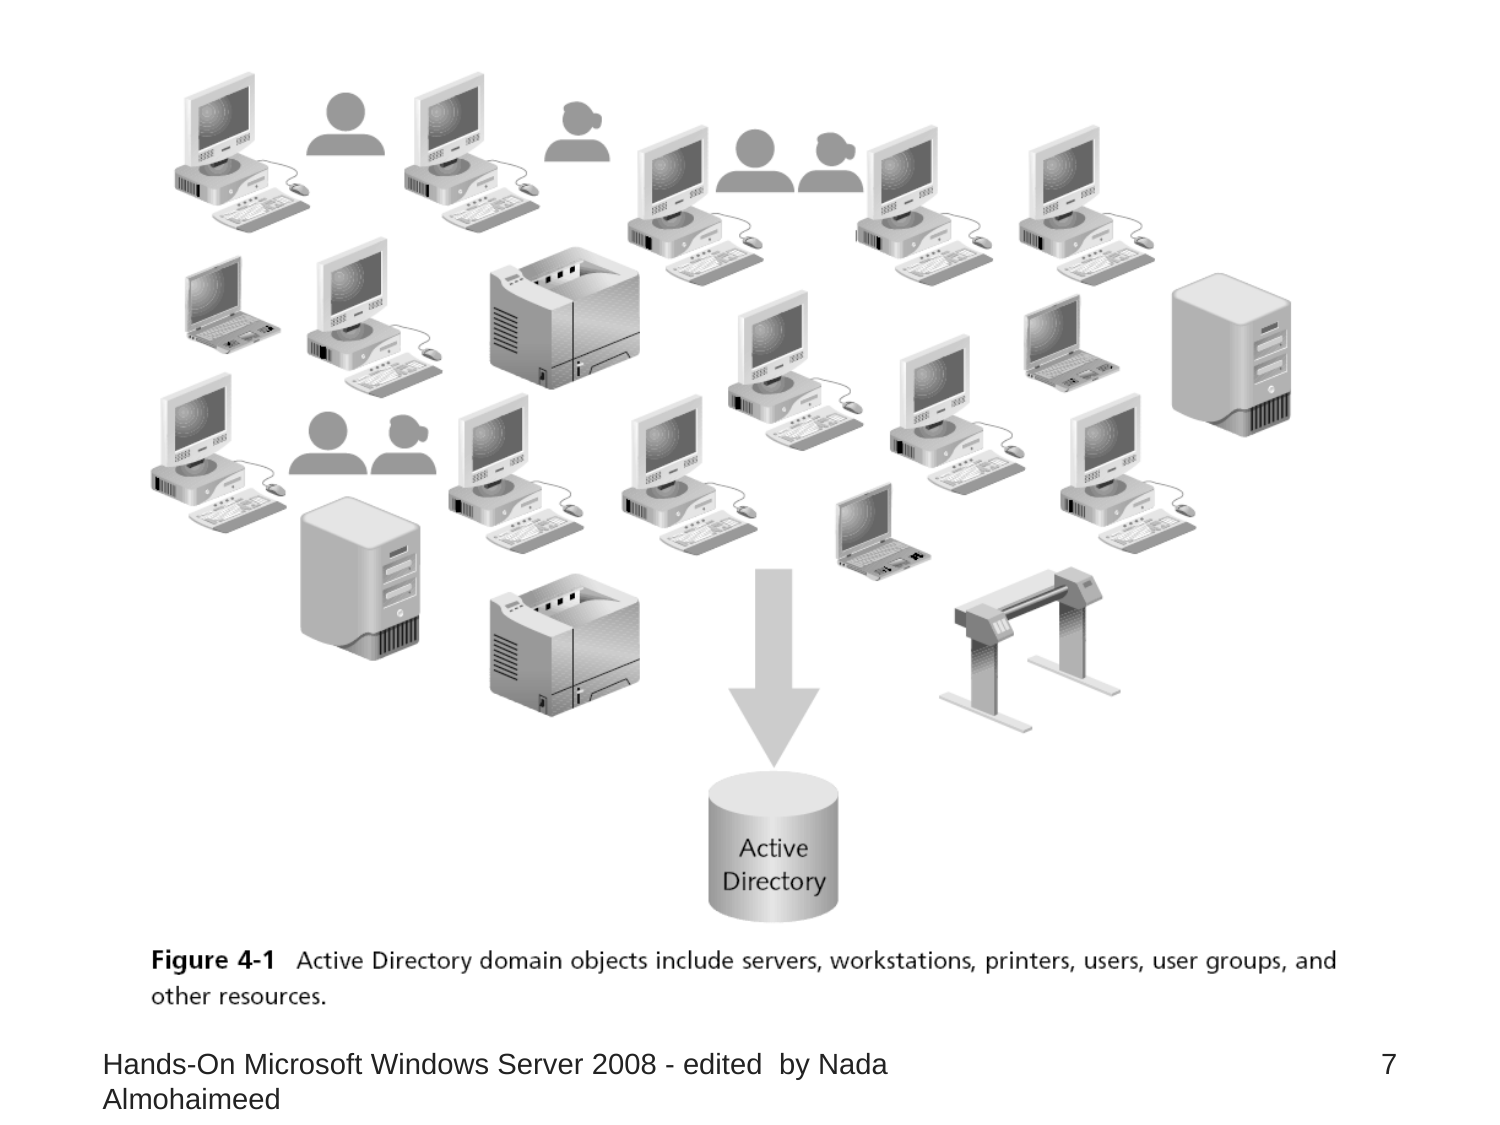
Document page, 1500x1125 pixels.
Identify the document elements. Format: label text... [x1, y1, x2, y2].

picture [147, 67, 1351, 1013]
slide_number 7 [1074, 1037, 1413, 1101]
footer Hands-On Microsoft Windows Server 2008 - edited by Nada Almohaimeed [87, 1037, 1051, 1101]
